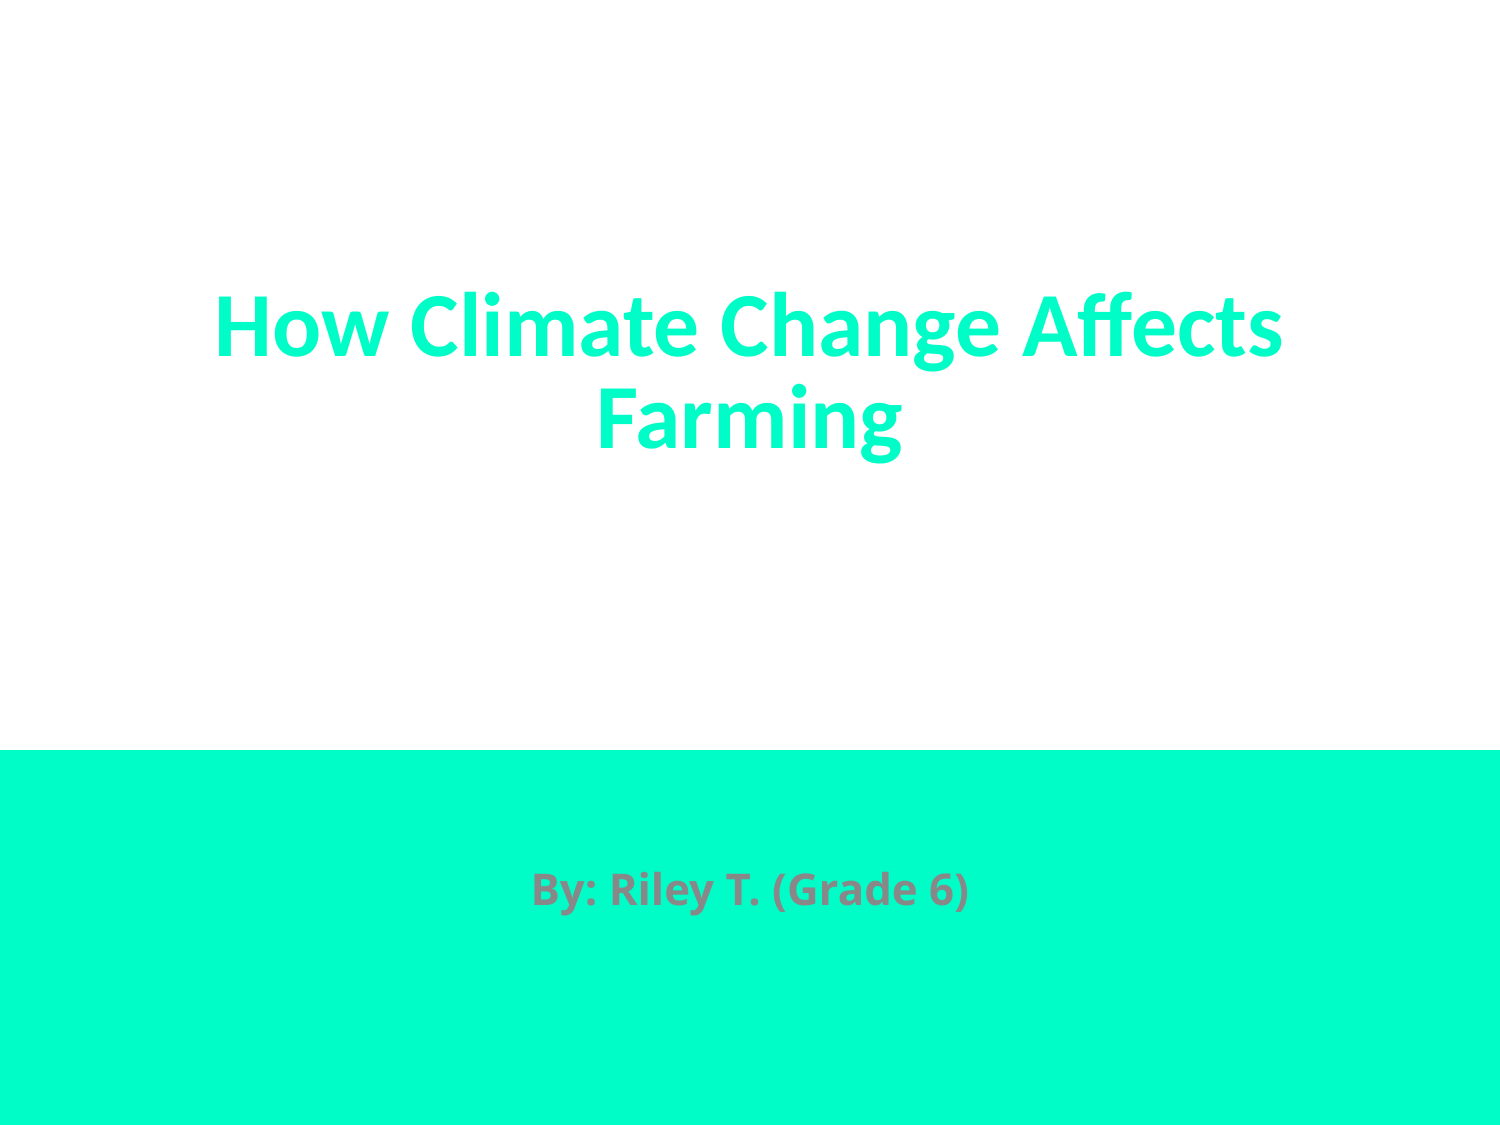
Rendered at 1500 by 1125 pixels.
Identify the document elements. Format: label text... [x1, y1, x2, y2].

title How Climate Change Affects Farming [51, 85, 1449, 675]
subtitle By: Riley T. (Grade 6) [51, 850, 1449, 1006]
